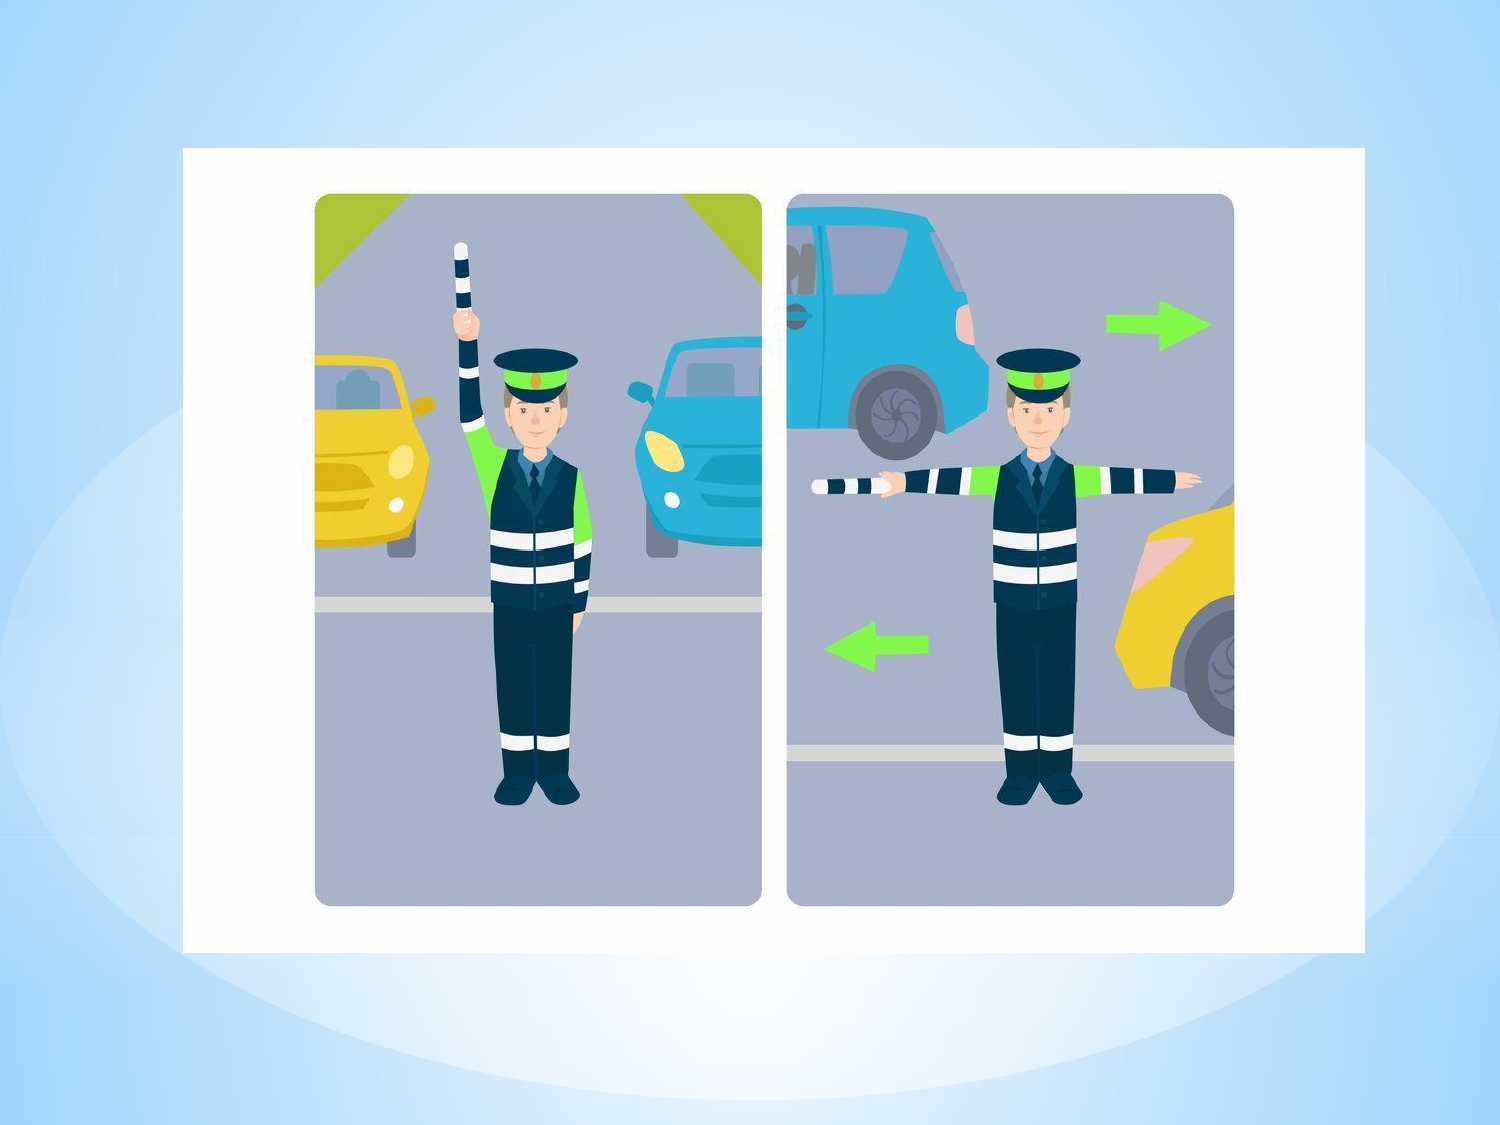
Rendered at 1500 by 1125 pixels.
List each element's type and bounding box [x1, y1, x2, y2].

picture [182, 148, 1365, 953]
